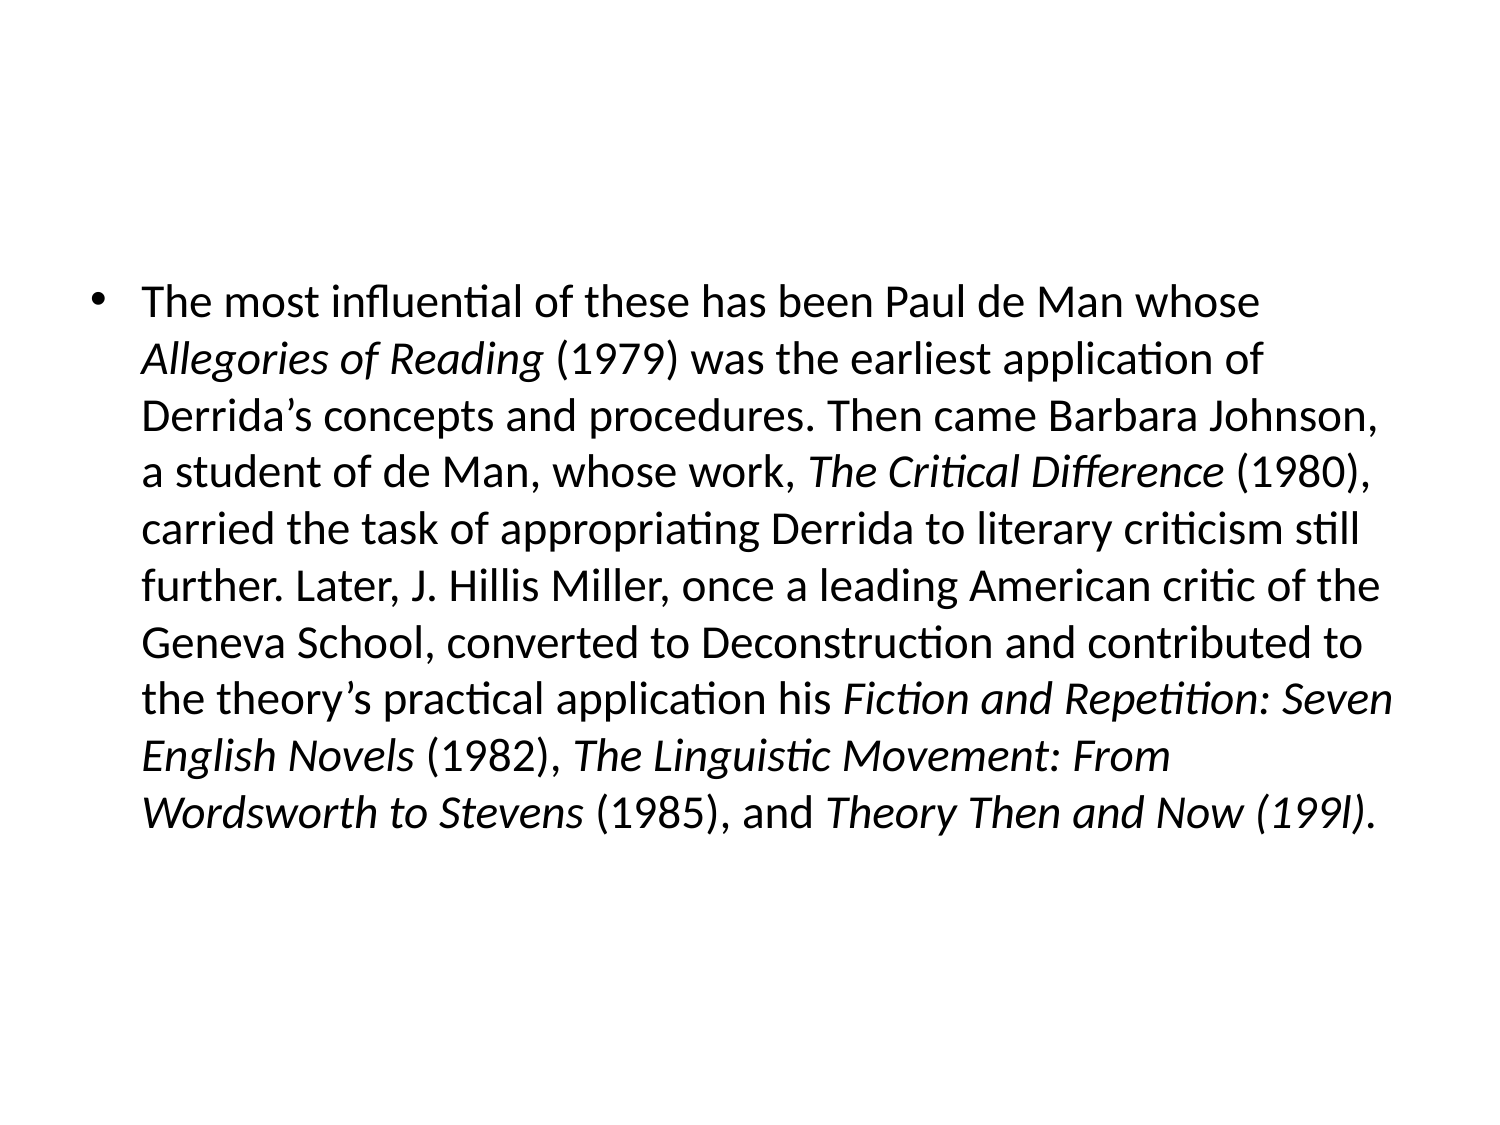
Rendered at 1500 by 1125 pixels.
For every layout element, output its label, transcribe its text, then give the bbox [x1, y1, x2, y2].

list The most influential of these has been Paul de Man whose Allegories of Reading (1979) was the earliest application of Derrida’s concepts and procedures. Then came Barbara Johnson, a student of de Man, whose work, The Critical Difference (1980), carried the task of appropriating Derrida to literary criticism still further. Later, J. Hillis Miller, once a leading American critic of the Geneva School, converted to Deconstruction and contributed to the theory’s practical application his Fiction and Repetition: Seven English Novels (1982), The Linguistic Movement: From Wordsworth to Stevens (1985), and Theory Then and Now (199l). [75, 262, 1425, 1005]
